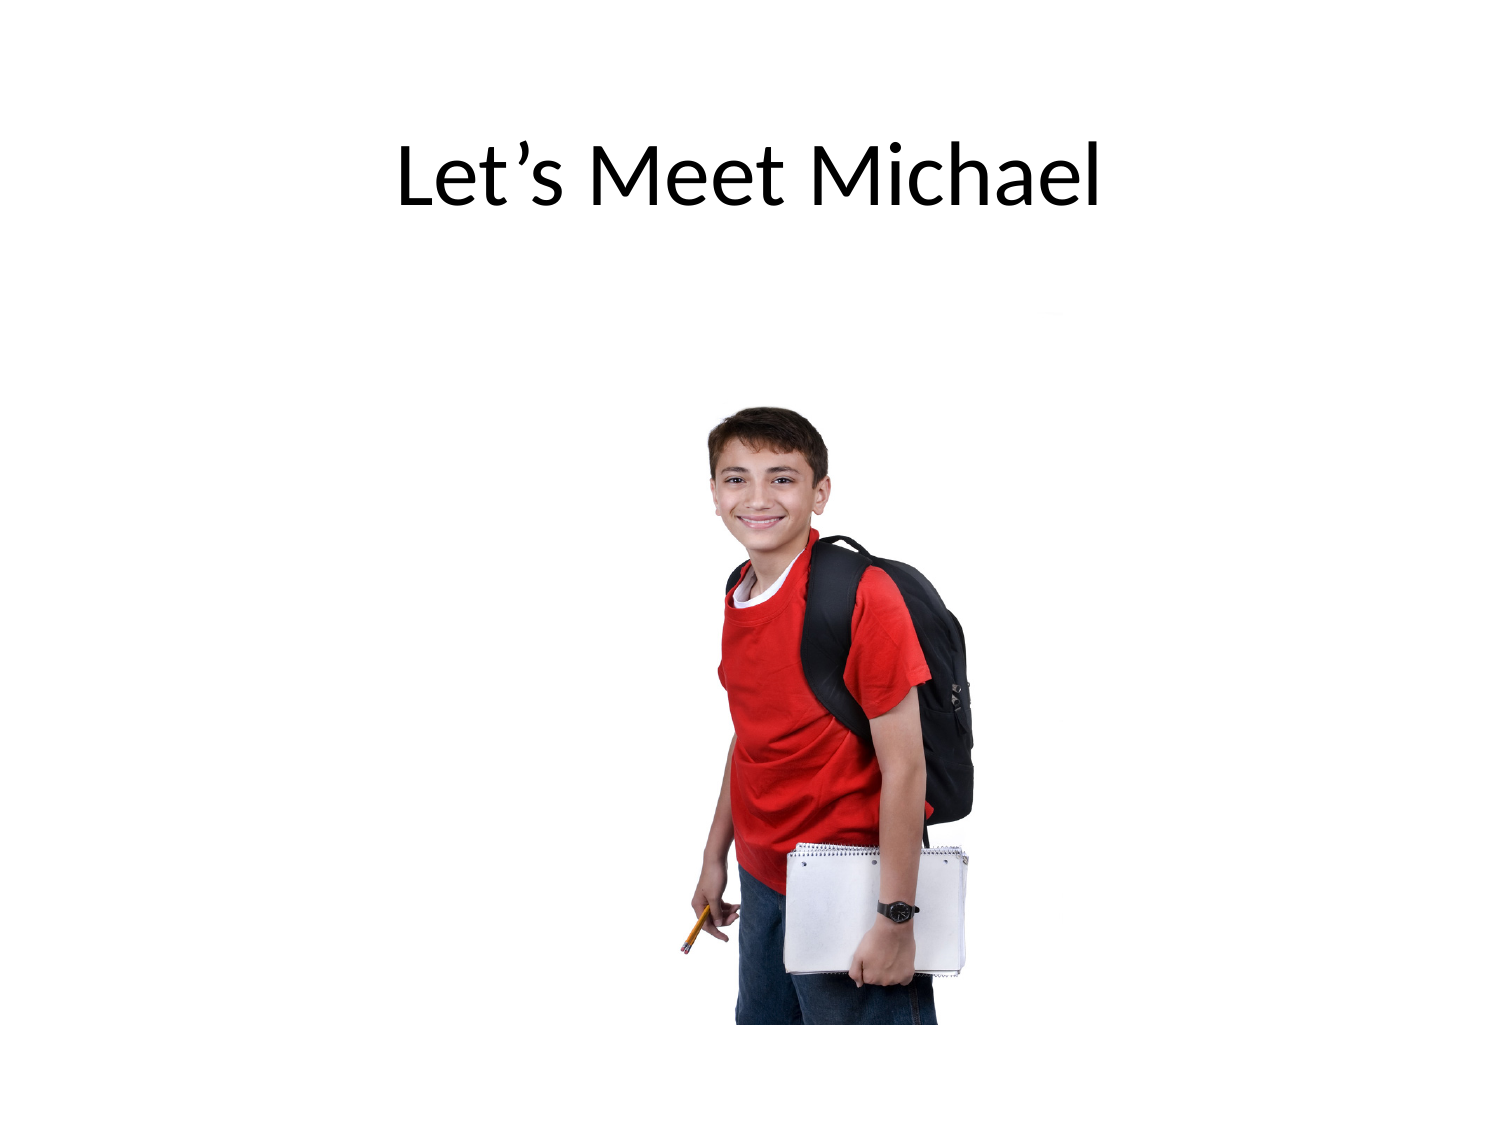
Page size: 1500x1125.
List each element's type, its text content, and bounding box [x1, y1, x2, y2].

picture [537, 312, 1063, 1026]
title Let’s Meet Michael [75, 75, 1425, 263]
